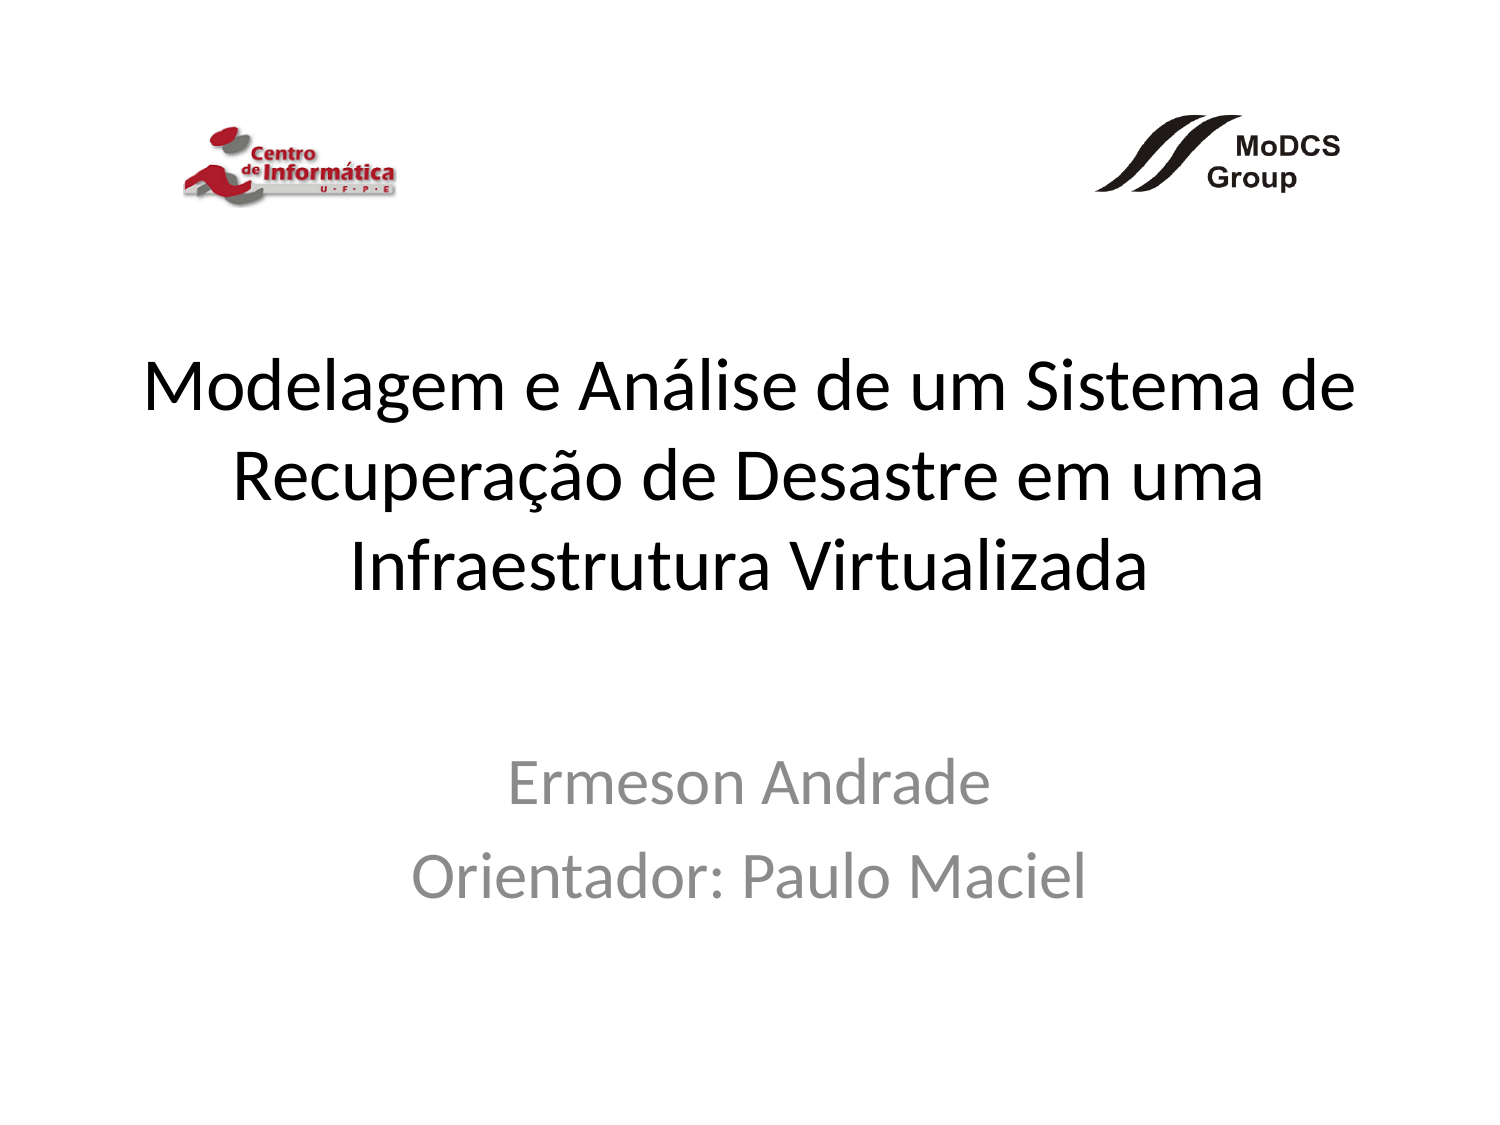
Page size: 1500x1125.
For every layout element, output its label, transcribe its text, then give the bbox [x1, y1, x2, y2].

title Modelagem e Análise de um Sistema de Recuperação de Desastre em uma Infraestrutura Virtualizada [112, 349, 1388, 591]
subtitle Ermeson Andrade Orientador: Paulo Maciel [225, 637, 1275, 925]
picture [183, 125, 397, 208]
picture [1092, 113, 1342, 195]
